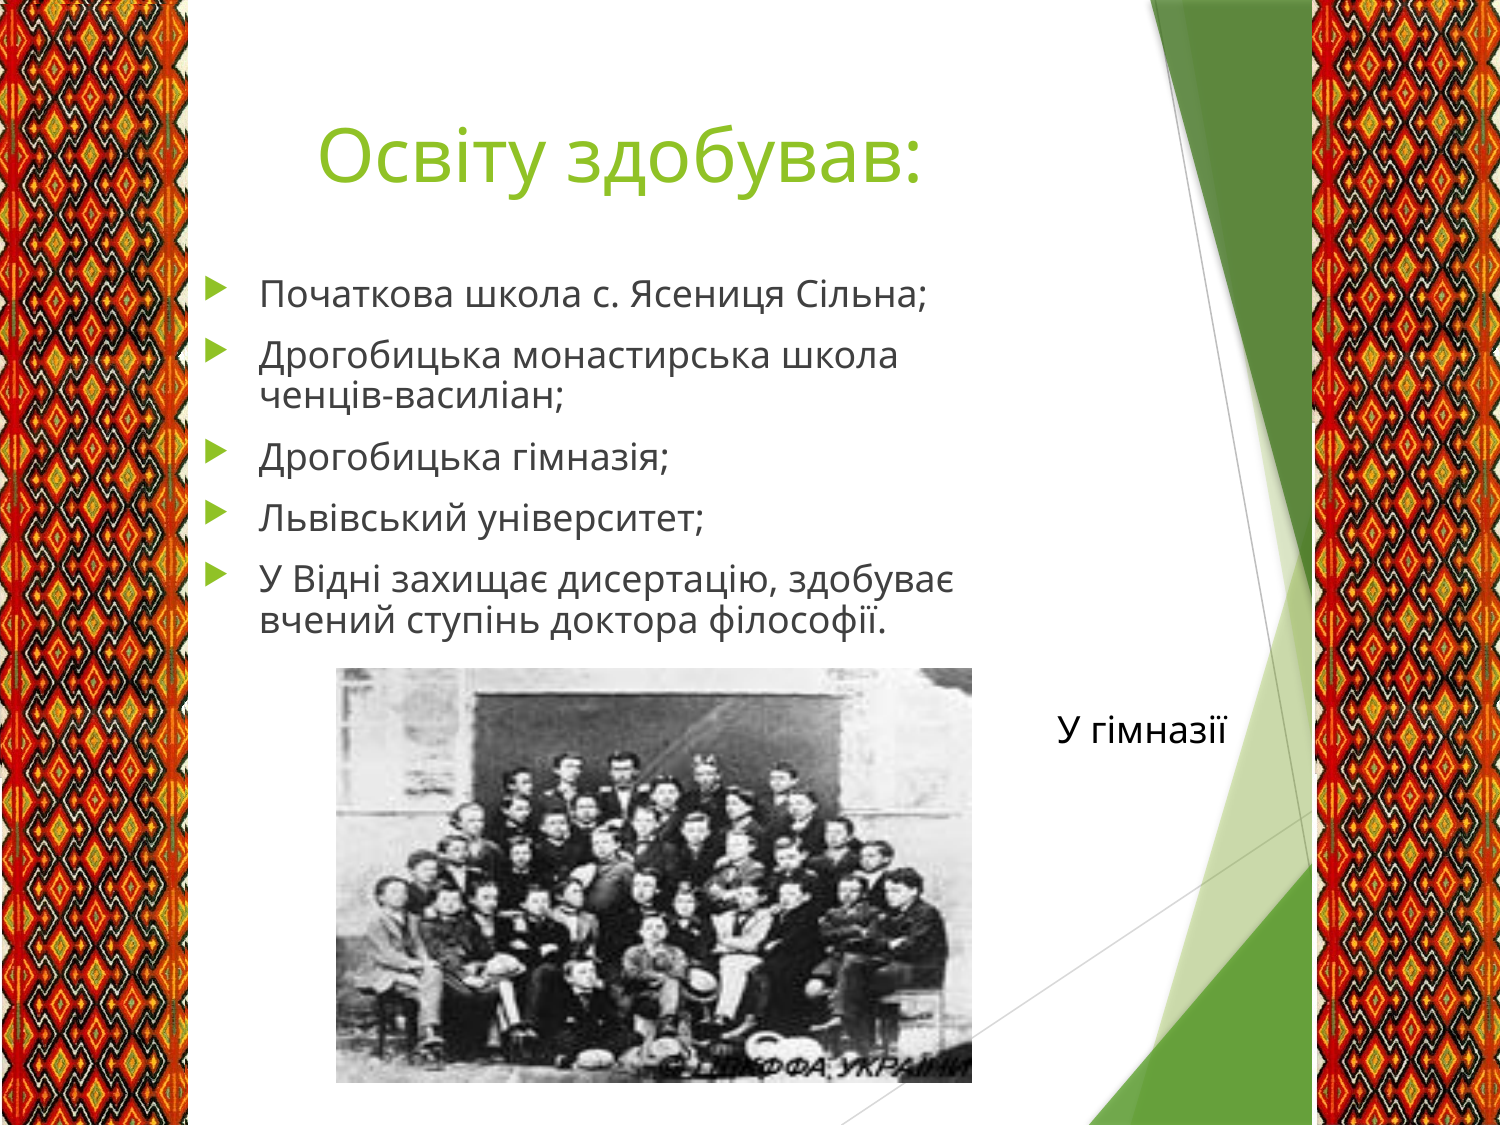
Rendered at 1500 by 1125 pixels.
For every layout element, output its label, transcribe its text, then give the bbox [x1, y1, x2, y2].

title Освіту здобував: [301, 99, 1142, 317]
text_box У гімназії [1006, 698, 1279, 759]
picture [336, 668, 973, 1083]
list Початкова школа с. Ясениця Сільна; Дрогобицька монастирська школа ченців-василіан; Дрогобицька гімназія; Львівський університет; У Відні захищає дисертацію, здобуває вчений ступінь доктора філософії. [191, 267, 998, 725]
picture [1311, 0, 1500, 1125]
picture [0, 0, 188, 1125]
